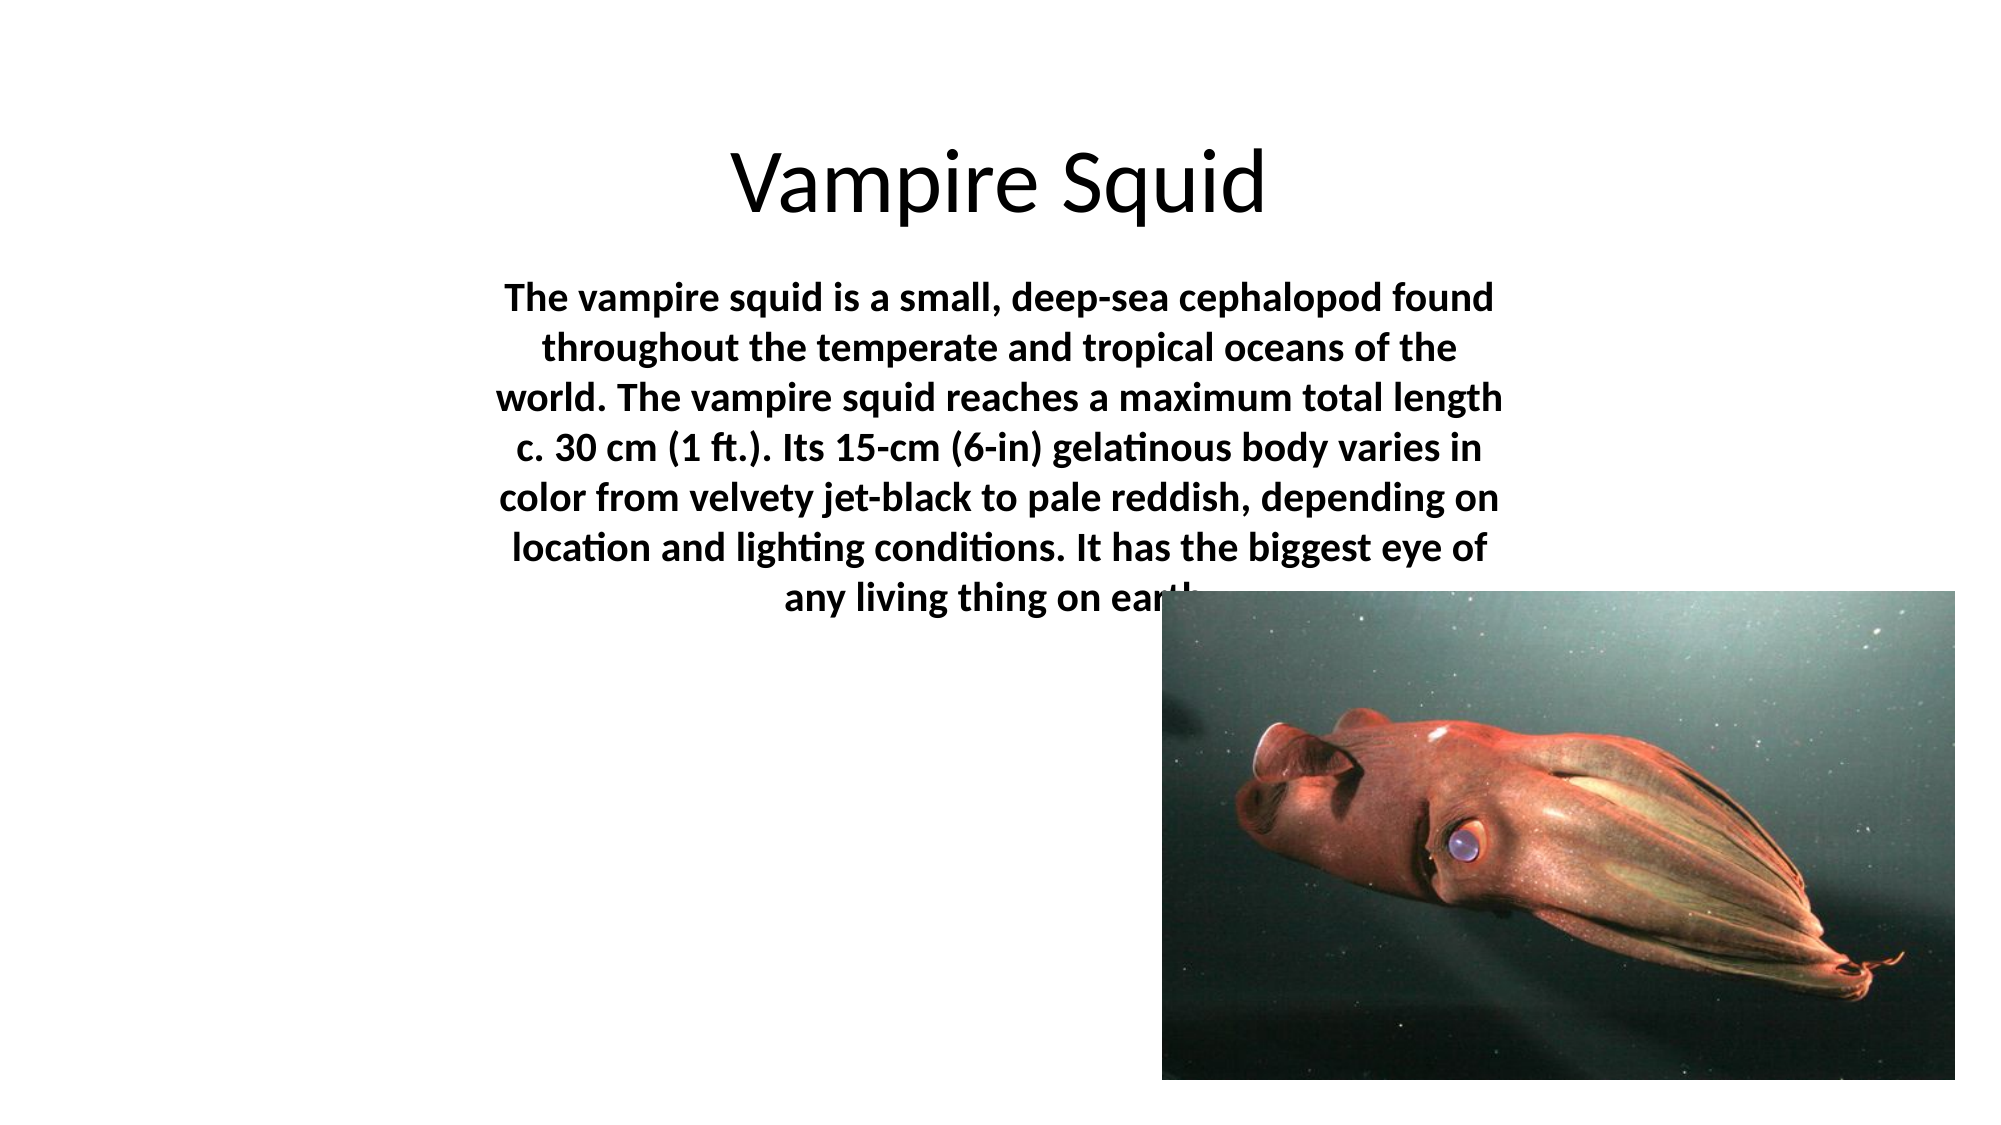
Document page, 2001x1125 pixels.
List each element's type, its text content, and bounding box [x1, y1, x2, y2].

picture [1162, 591, 1955, 1080]
title Vampire Squid [137, 74, 1863, 292]
text_box The vampire squid is a small, deep-sea cephalopod found throughout the temperate and tropical oceans of the world. The vampire squid reaches a maximum total length c. 30 cm (1 ft.). Its 15-cm (6-in) gelatinous body varies in color from velvety jet-black to pale reddish, depending on location and lighting conditions. It has the biggest eye of any living thing on earth. [467, 262, 1533, 628]
